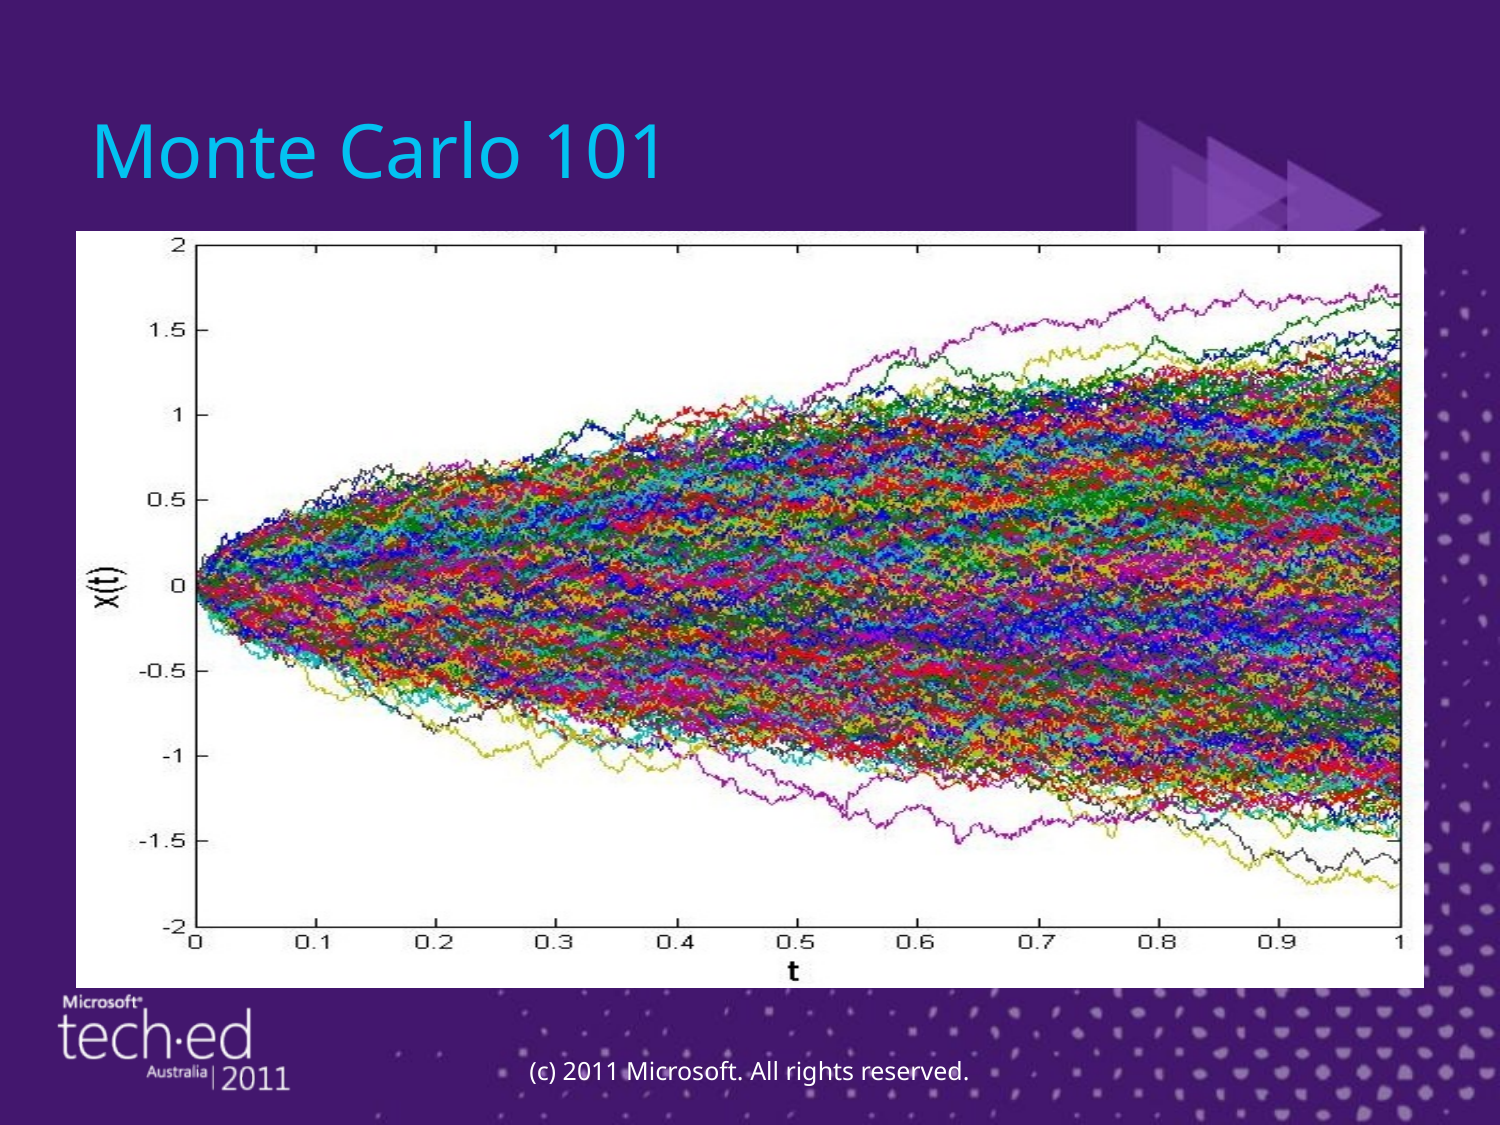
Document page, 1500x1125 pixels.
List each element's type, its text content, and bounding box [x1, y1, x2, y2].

title Monte Carlo 101 [75, 54, 1425, 233]
picture [0, 0, 1500, 1125]
footer (c) 2011 Microsoft. All rights reserved. [512, 1042, 988, 1103]
